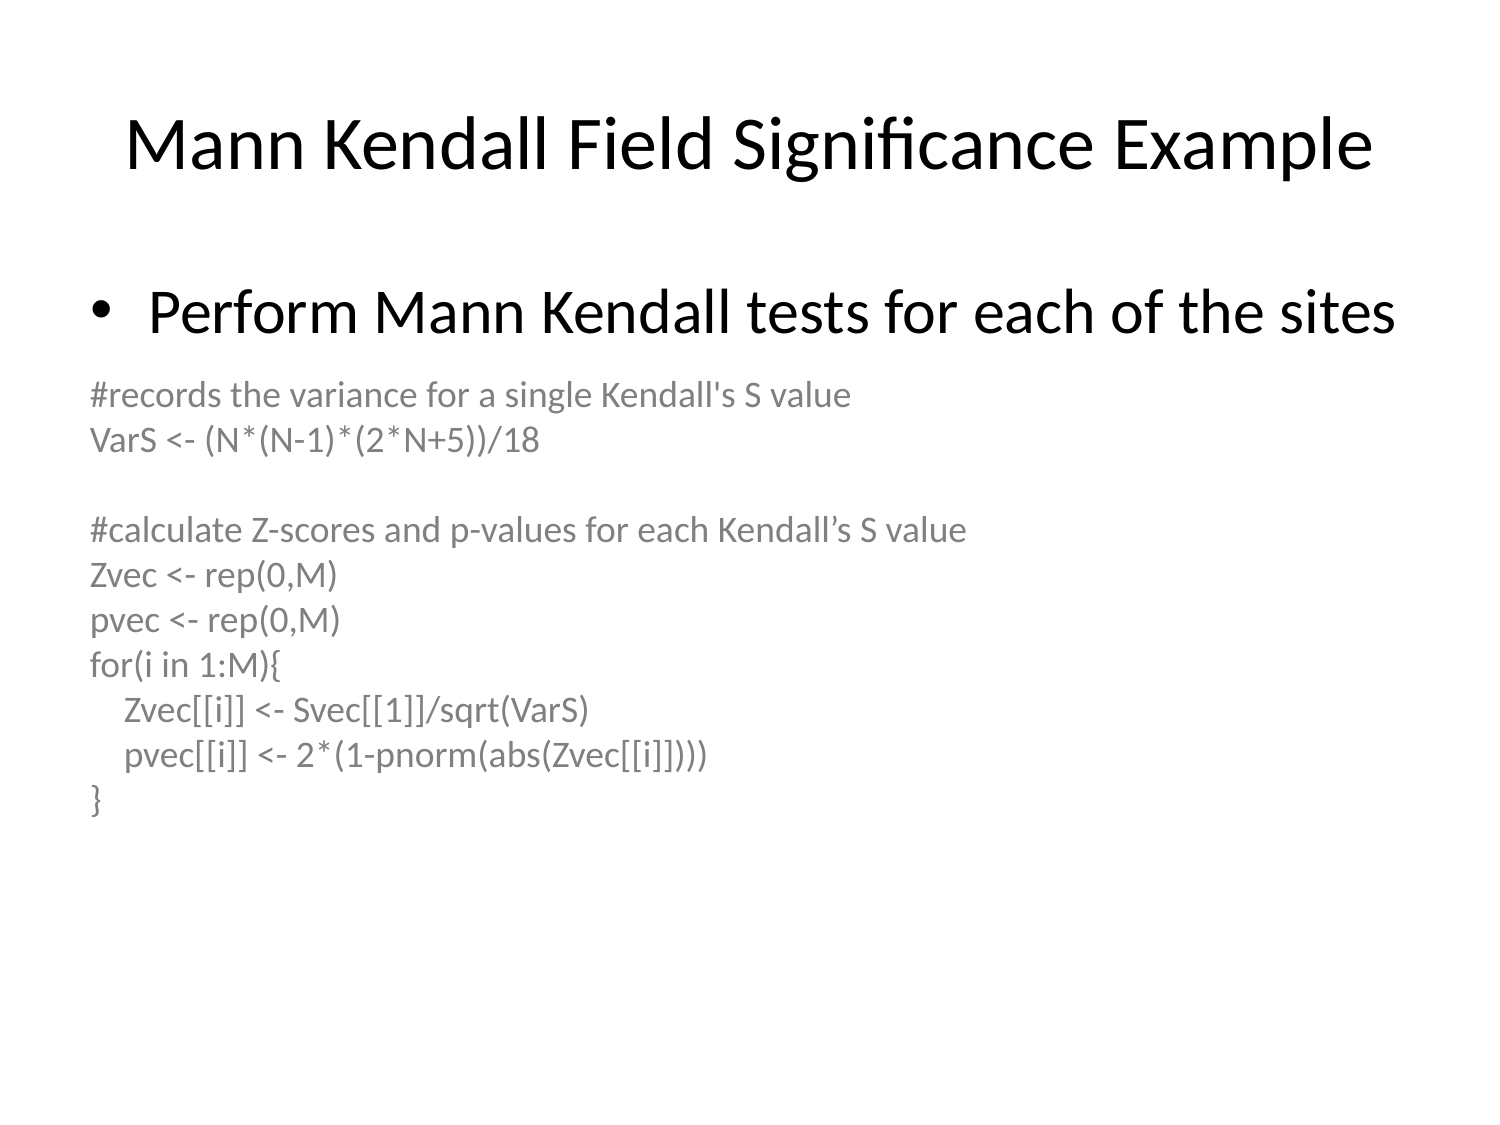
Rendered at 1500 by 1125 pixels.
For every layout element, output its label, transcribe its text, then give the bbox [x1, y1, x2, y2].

text_box #records the variance for a single Kendall's S value VarS <- (N*(N-1)*(2*N+5))/18 #calculate Z-scores and p-values for each Kendall’s S value Zvec <- rep(0,M) pvec <- rep(0,M) for(i in 1:M){ Zvec[[i]] <- Svec[[1]]/sqrt(VarS) pvec[[i]] <- 2*(1-pnorm(abs(Zvec[[i]]))) } [75, 362, 1375, 828]
title Mann Kendall Field Significance Example [75, 45, 1425, 233]
list Perform Mann Kendall tests for each of the sites [75, 262, 1425, 375]
